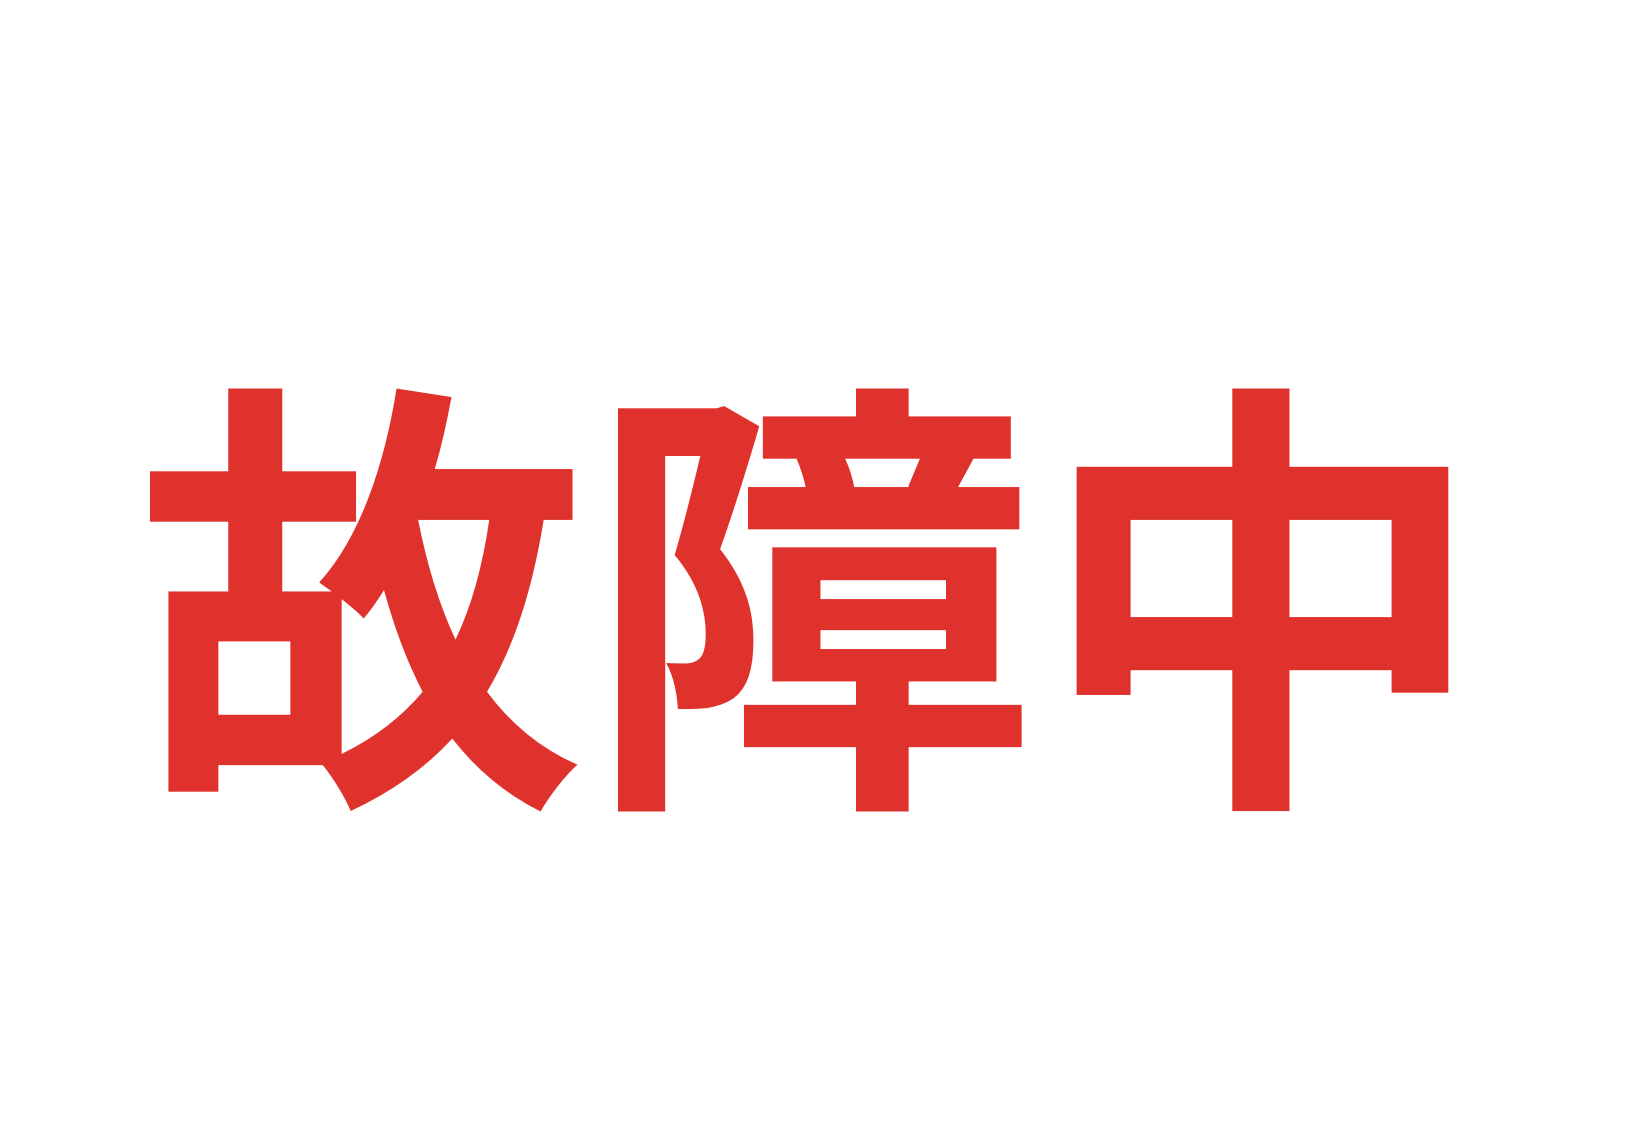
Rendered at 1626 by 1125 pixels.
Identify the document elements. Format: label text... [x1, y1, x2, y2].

text_box 故障中 [0, 314, 1625, 870]
